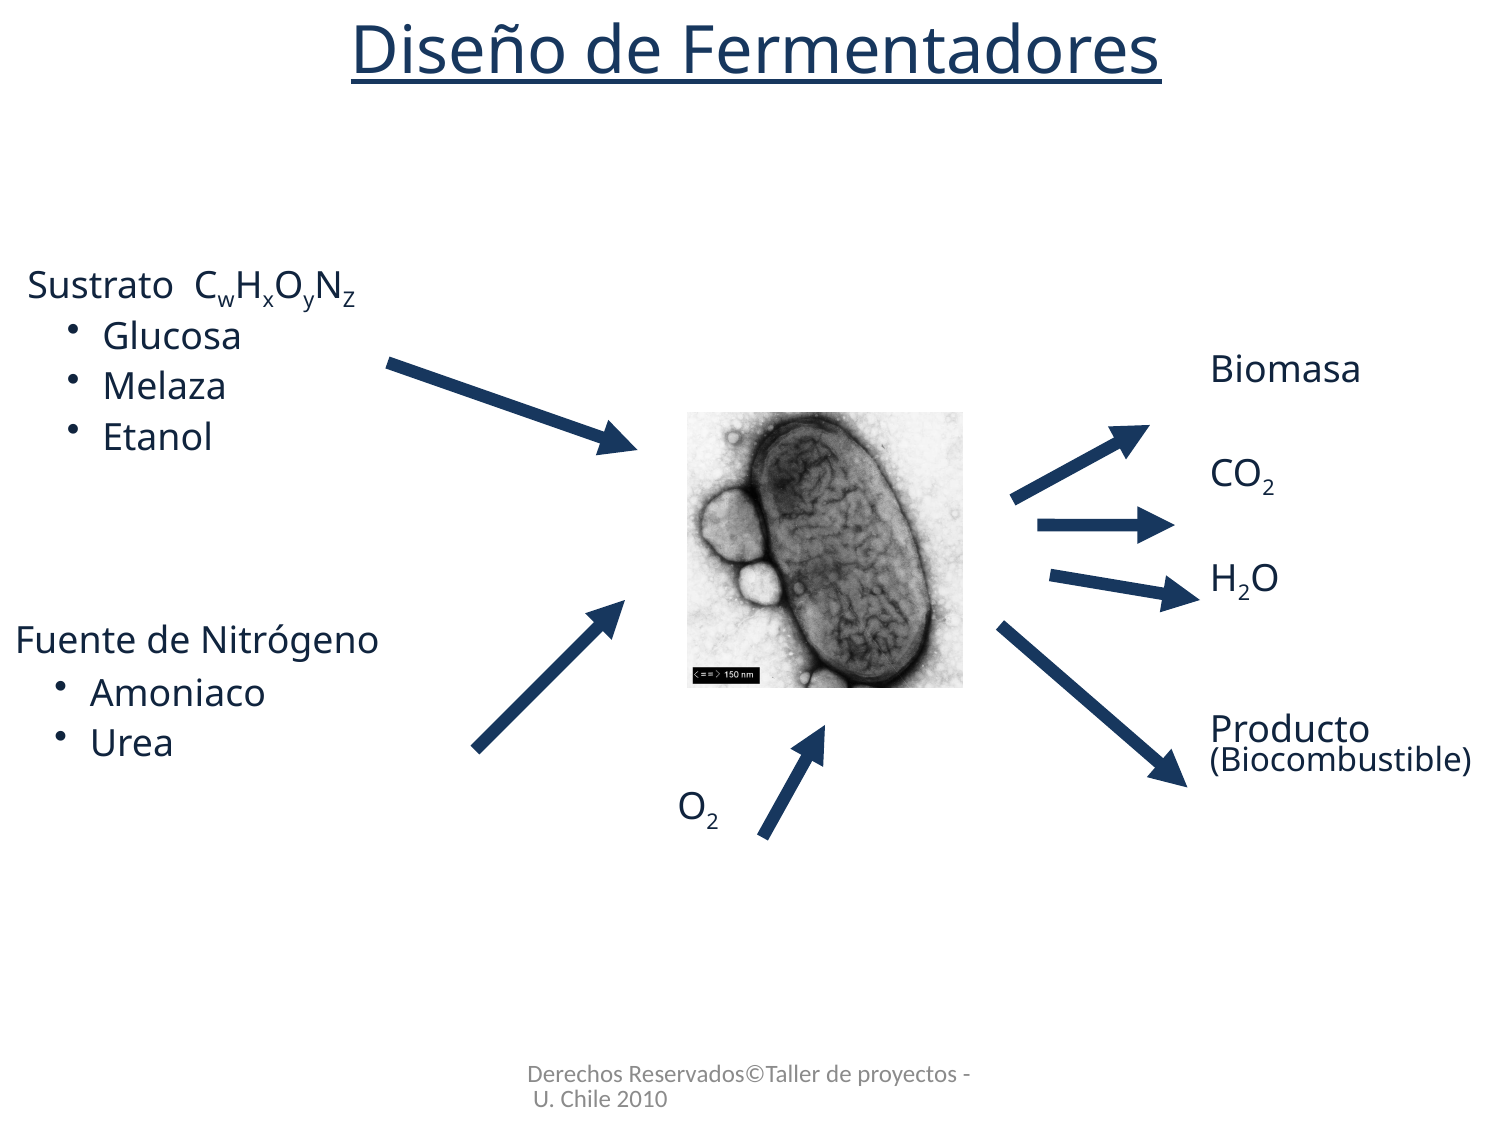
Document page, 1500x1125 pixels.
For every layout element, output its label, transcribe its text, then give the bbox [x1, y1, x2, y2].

text_box Diseño de Fermentadores [49, 0, 1463, 95]
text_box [0, 262, 1500, 838]
footer Derechos Reservados©Taller de proyectos - U. Chile 2010 [512, 1042, 988, 1103]
